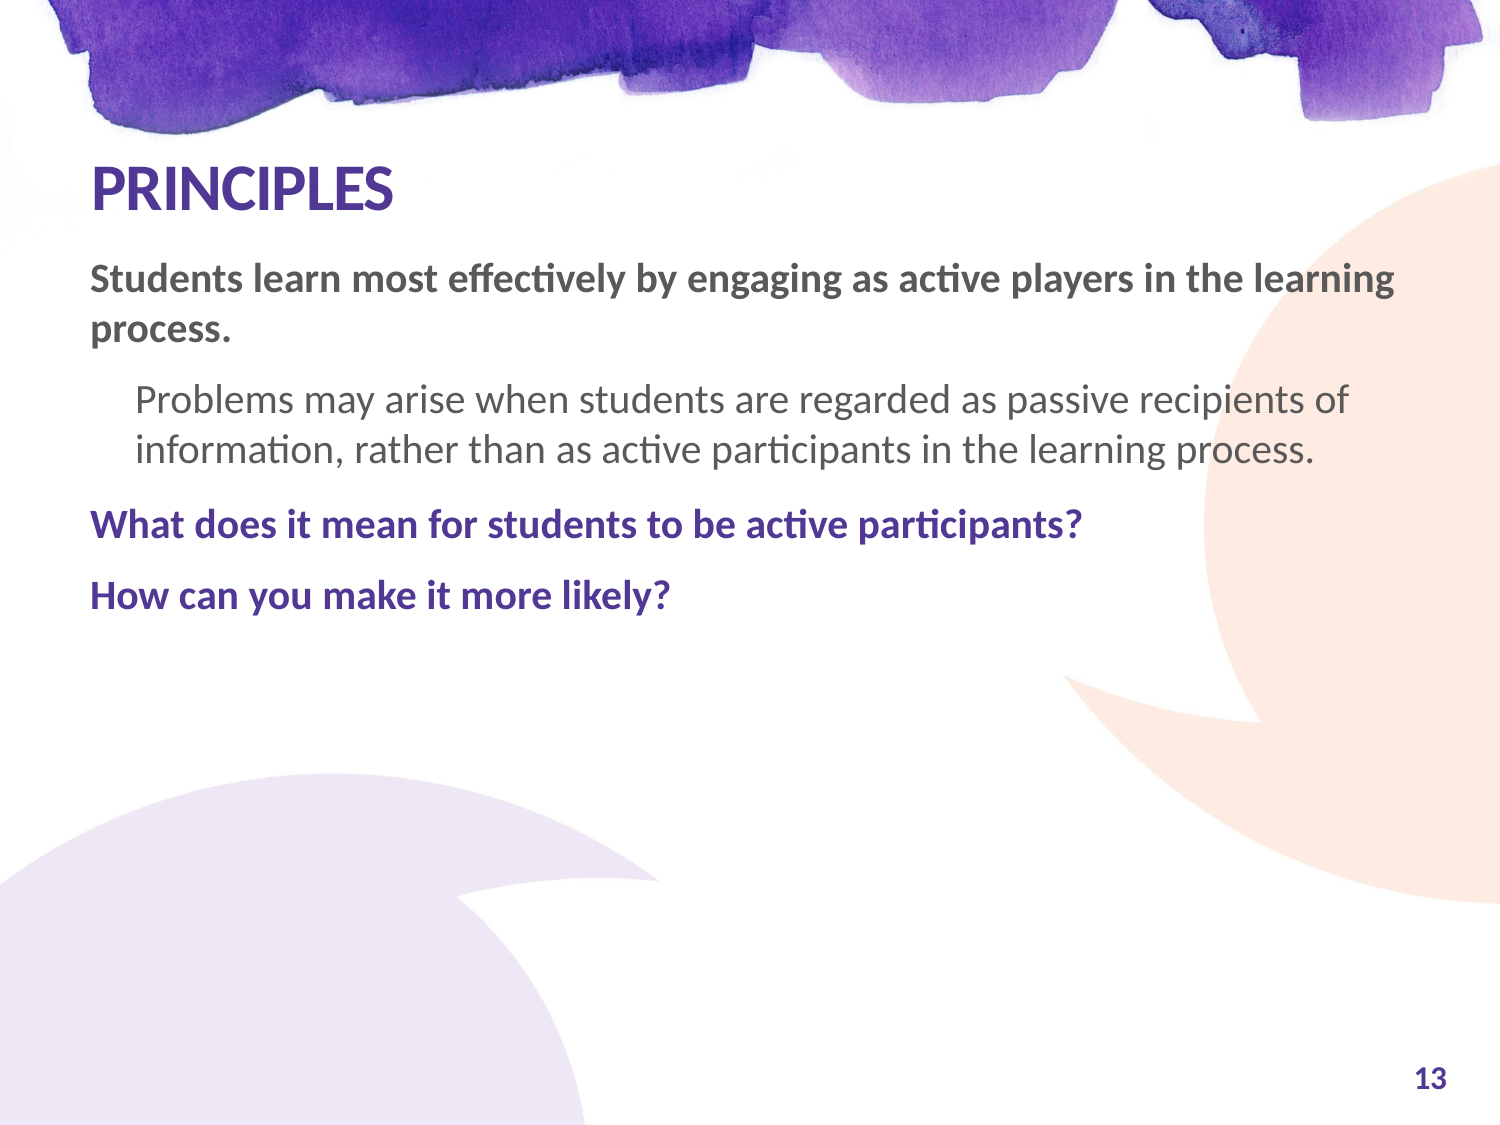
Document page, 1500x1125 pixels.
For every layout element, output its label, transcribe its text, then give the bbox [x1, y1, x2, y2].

title PRINCIPLES [76, 137, 1424, 232]
picture [0, 0, 1500, 1125]
list Students learn most effectively by engaging as active players in the learning process. Problems may arise when students are regarded as passive recipients of information, rather than as active participants in the learning process. What does it mean for students to be active participants? How can you make it more likely? [75, 243, 1424, 1005]
slide_number 13 [1246, 1046, 1462, 1107]
